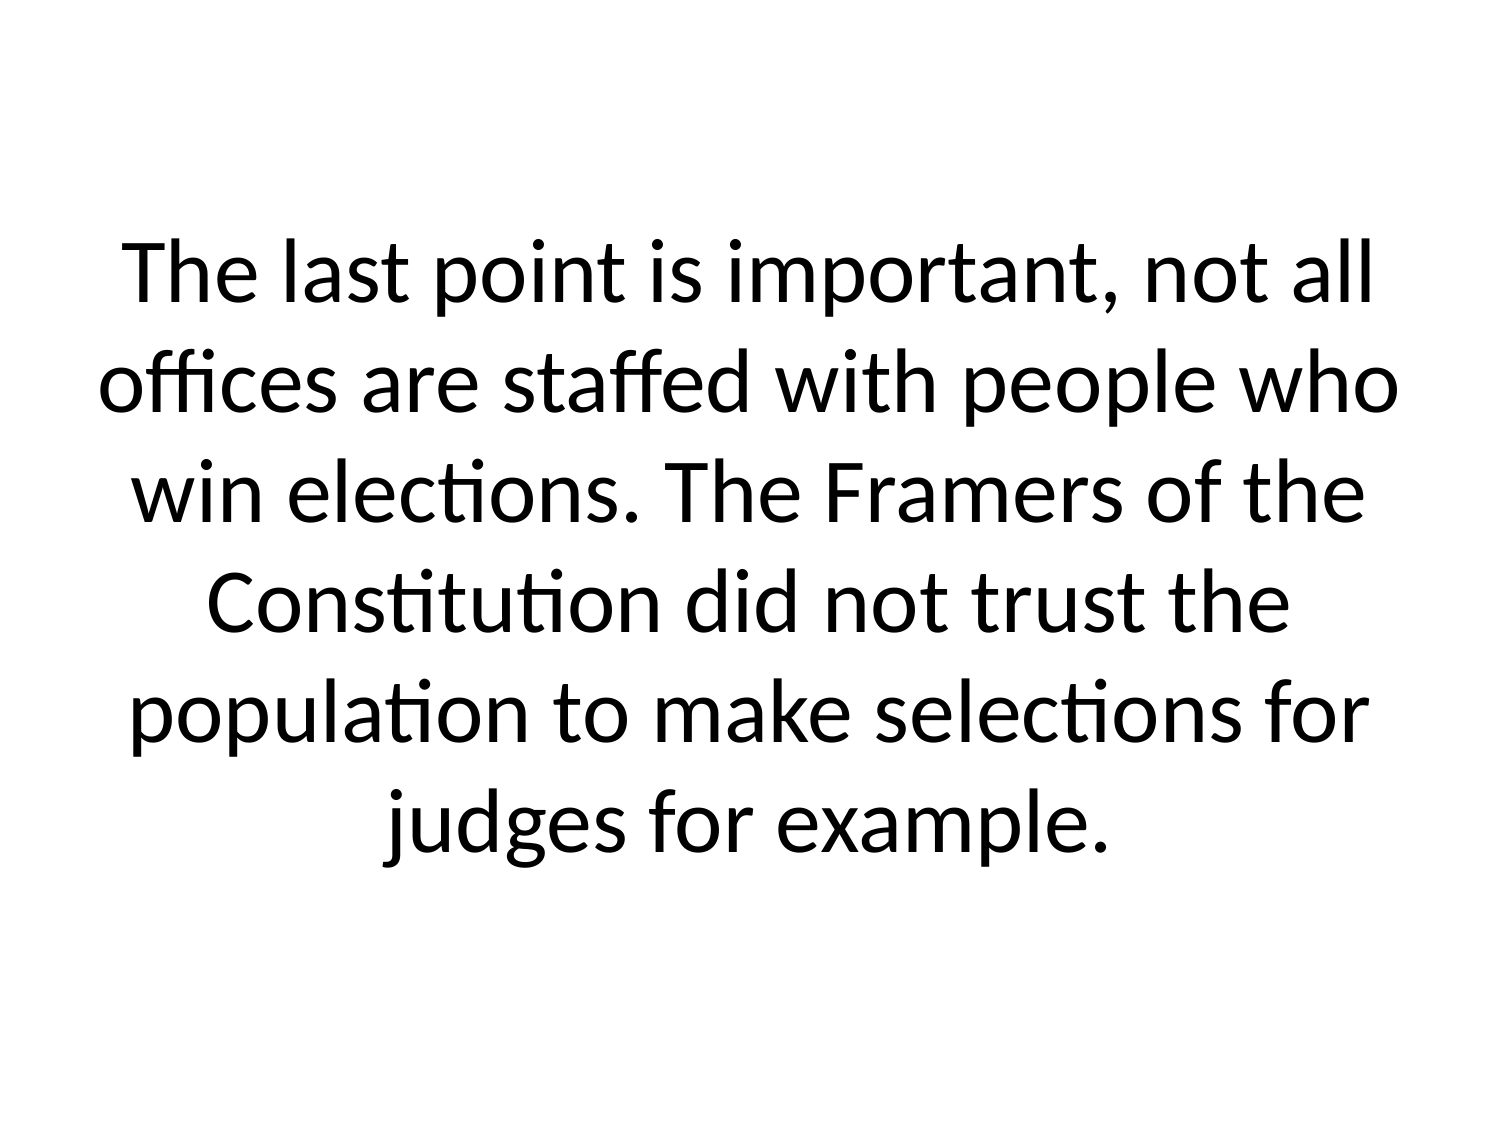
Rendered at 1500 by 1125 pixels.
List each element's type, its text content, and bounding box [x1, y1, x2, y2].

title The last point is important, not all offices are staffed with people who win elections. The Framers of the Constitution did not trust the population to make selections for judges for example. [74, 44, 1426, 1038]
